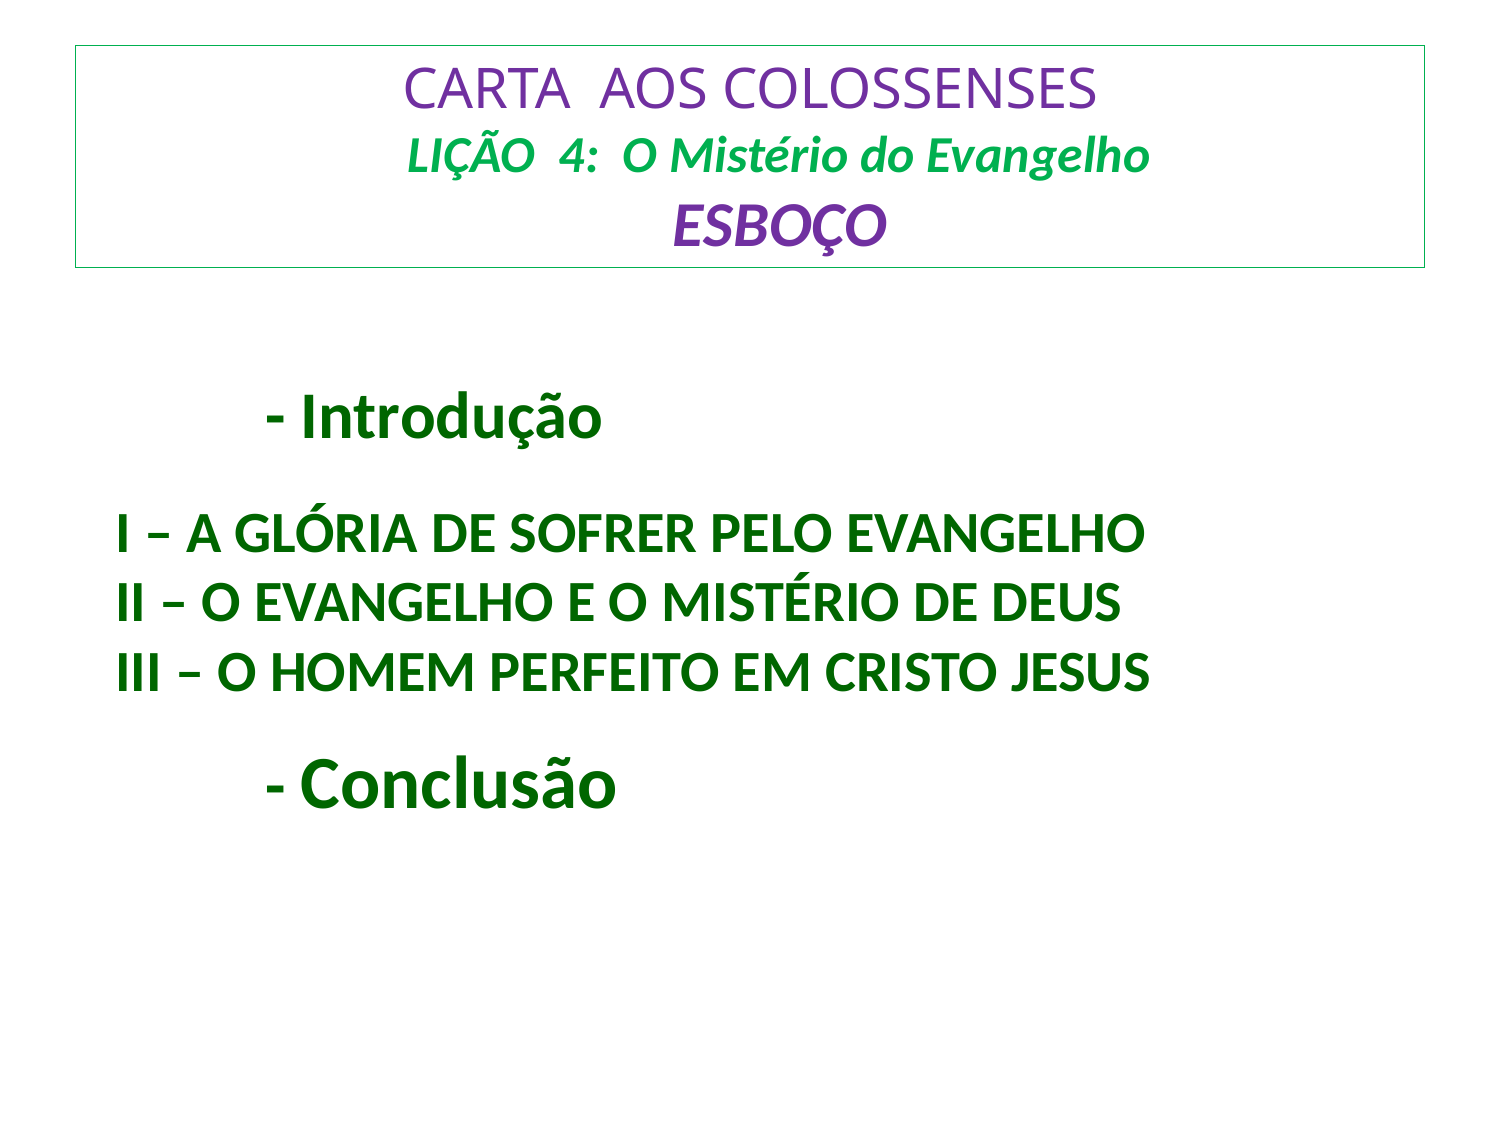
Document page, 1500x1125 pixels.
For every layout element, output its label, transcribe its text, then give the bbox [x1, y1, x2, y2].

list - Introdução I – A GLÓRIA DE SOFRER PELO EVANGELHO II – O EVANGELHO E O MISTÉRIO DE DEUS III – O HOMEM PERFEITO EM CRISTO JESUS - Conclusão [100, 314, 1424, 975]
title CARTA AOS COLOSSENSES LIÇÃO 4: O Mistério do Evangelho ESBOÇO [75, 45, 1425, 268]
